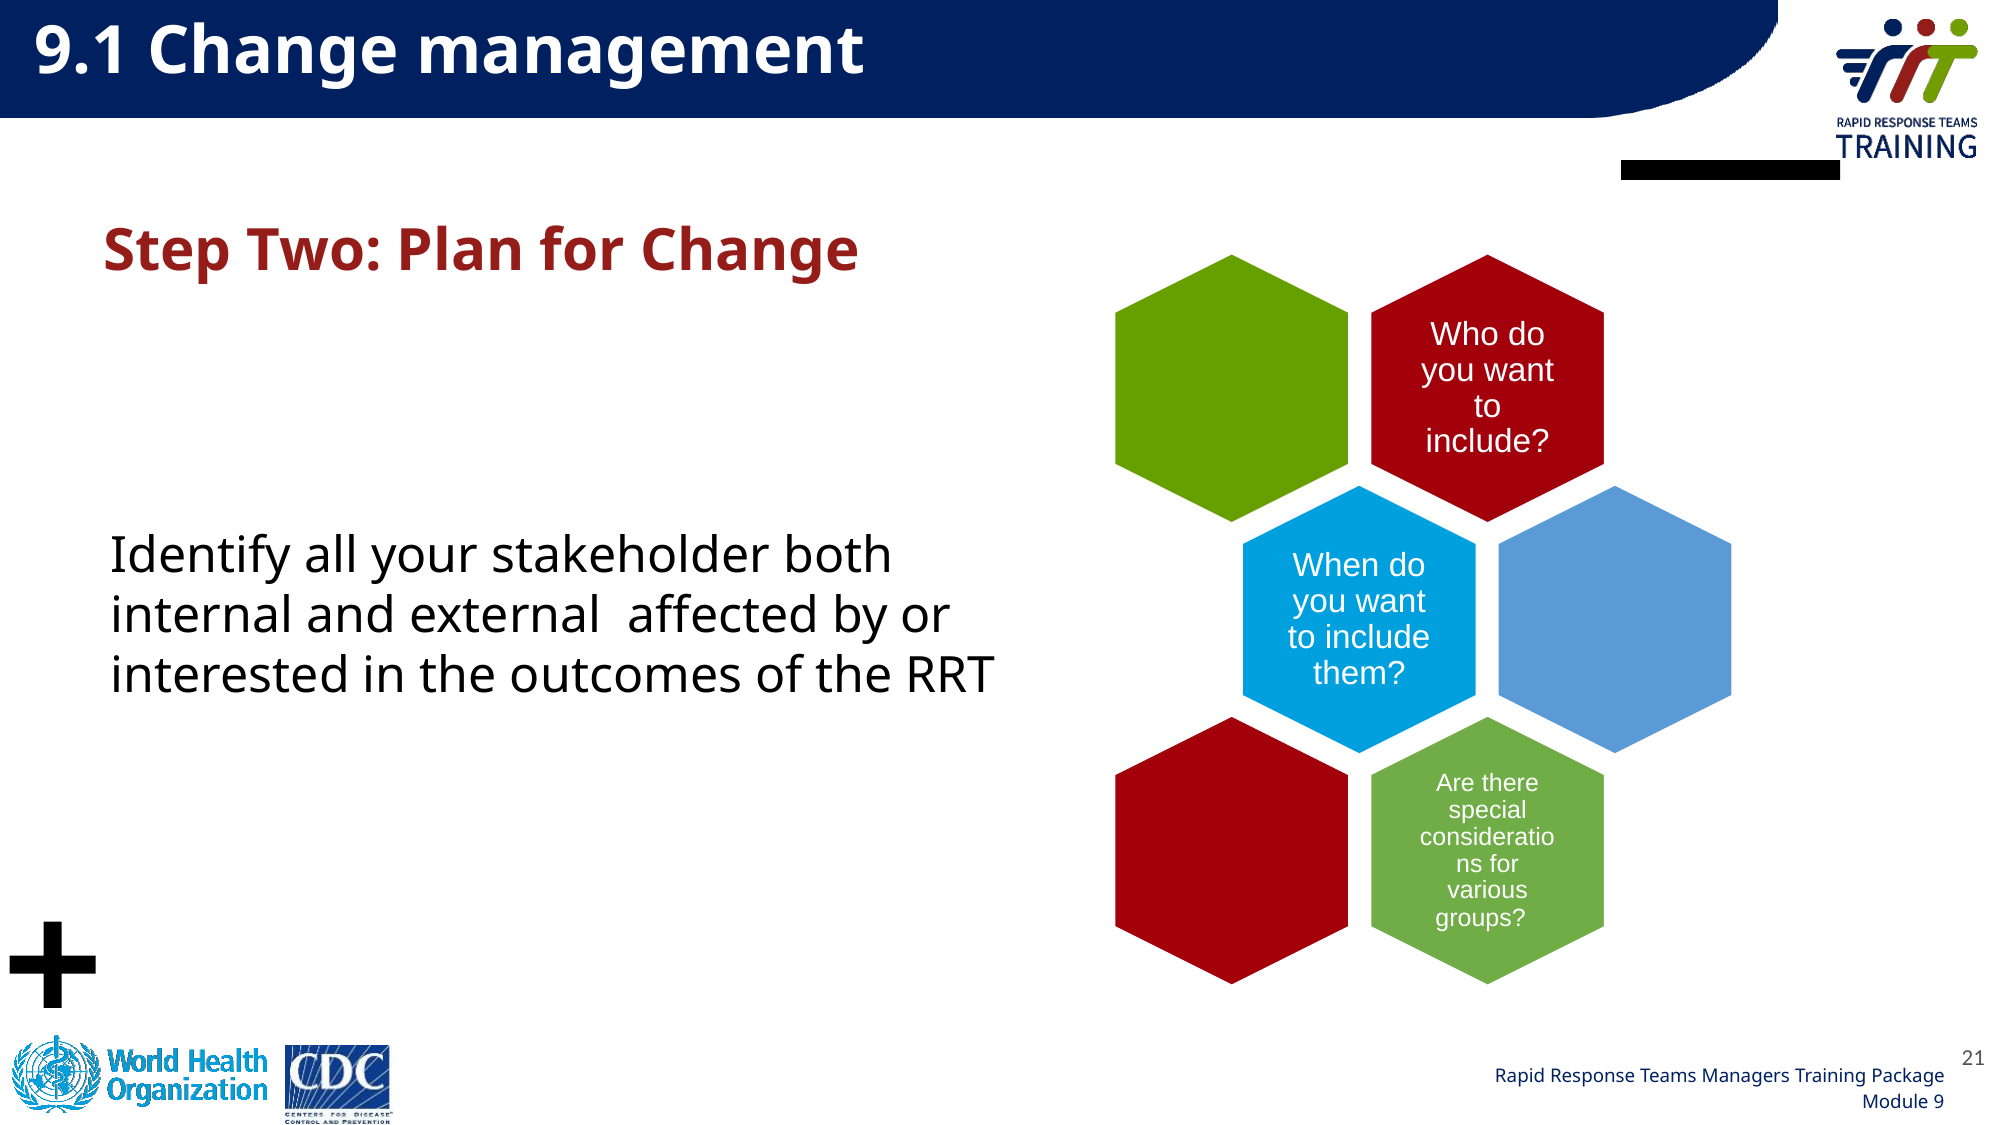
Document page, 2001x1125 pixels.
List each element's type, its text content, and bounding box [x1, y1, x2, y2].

text_box [7, 920, 98, 1010]
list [853, 251, 2000, 988]
picture [285, 1045, 393, 1124]
picture [38, 1092, 54, 1100]
picture [0, 0, 1778, 118]
picture [43, 1088, 54, 1094]
picture [12, 1035, 53, 1067]
title Step Two: Plan for Change [95, 198, 1064, 306]
text_box 9.1 Change management [19, 0, 1036, 95]
picture [46, 1056, 54, 1061]
picture [1835, 19, 1978, 167]
picture [38, 1044, 53, 1052]
text_box [1619, 158, 1842, 182]
picture [34, 1058, 41, 1077]
picture [36, 1035, 267, 1113]
text_box Identify all your stakeholder both internal and external affected by or interested in the outcomes of the RRT [95, 514, 853, 710]
picture [50, 1109, 62, 1113]
picture [12, 1084, 46, 1113]
slide_number 21 [1931, 1035, 2000, 1088]
picture [28, 1054, 36, 1077]
